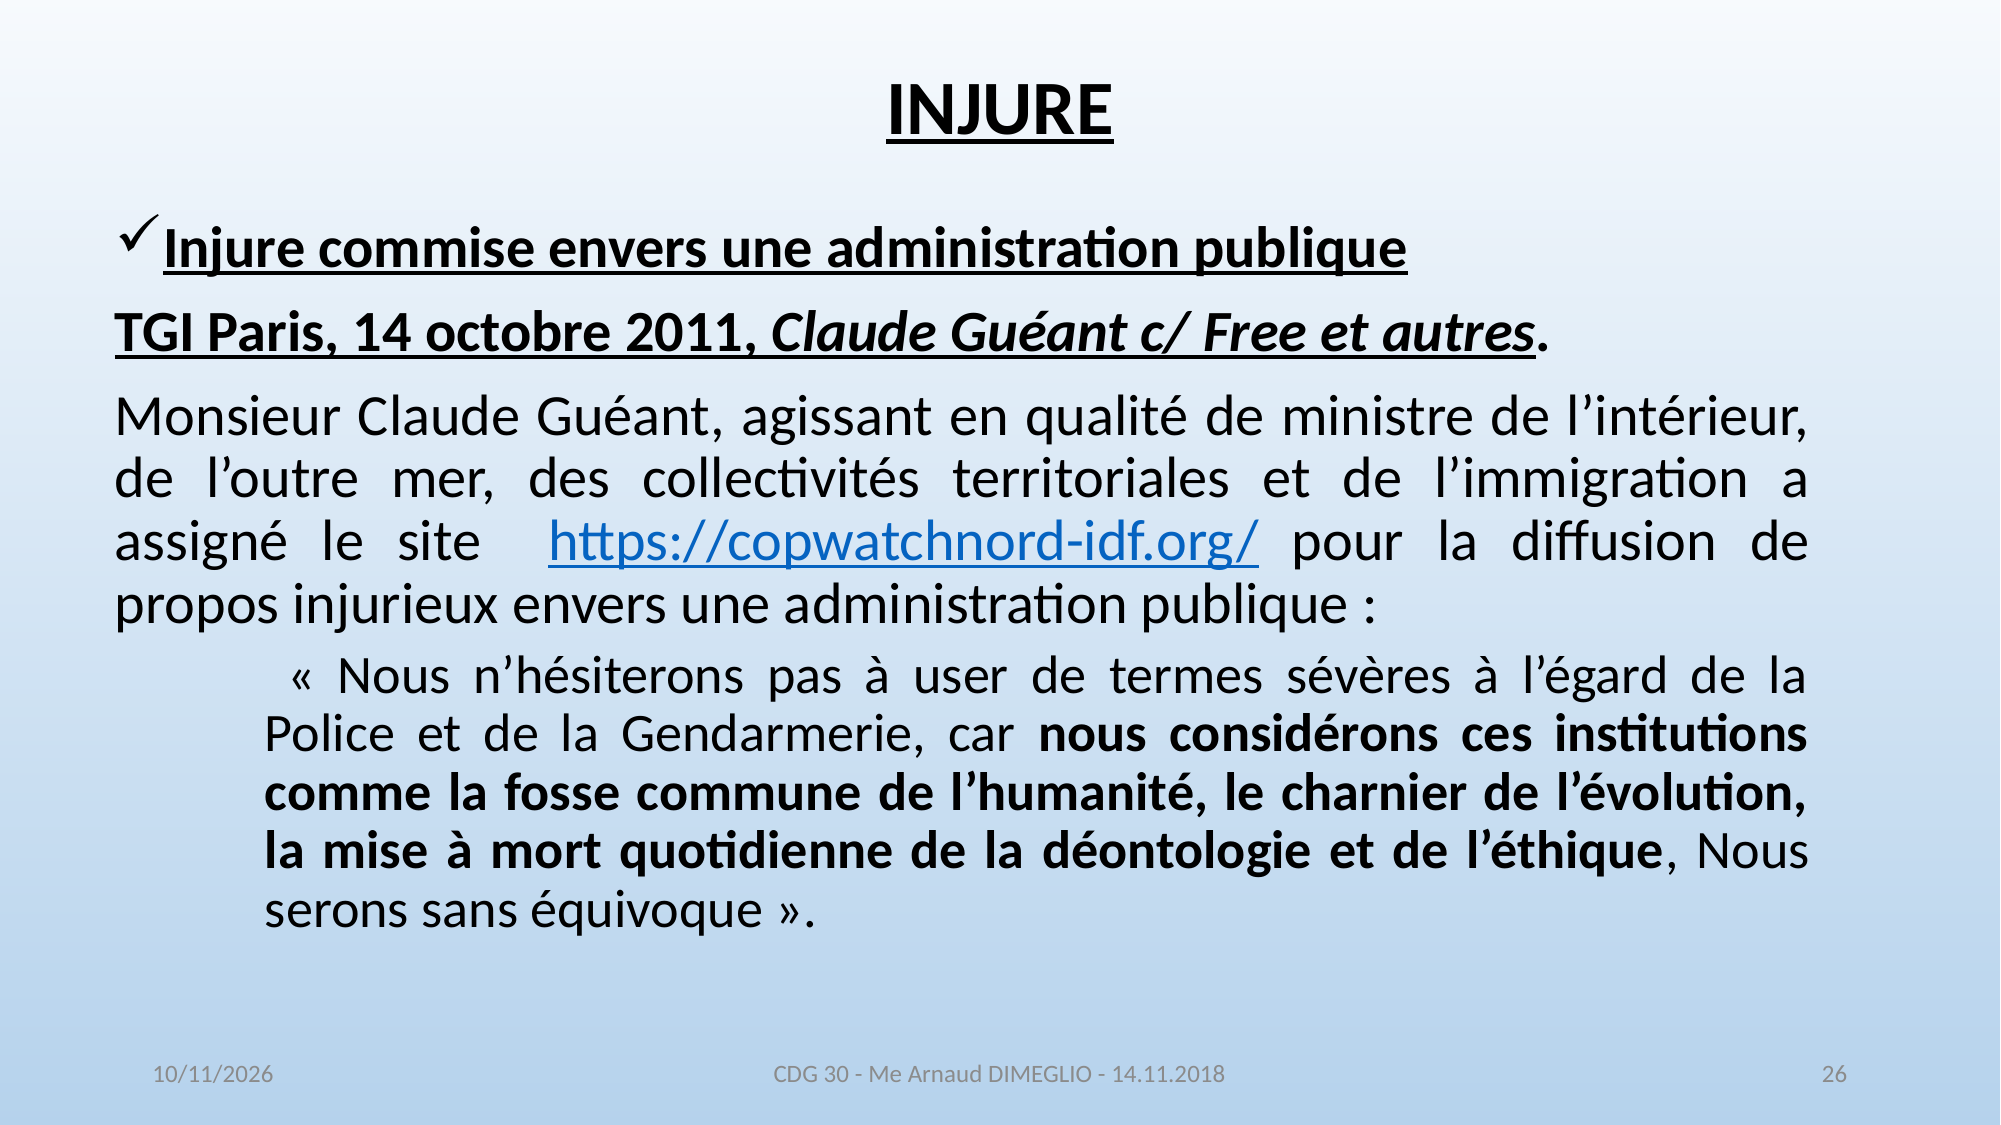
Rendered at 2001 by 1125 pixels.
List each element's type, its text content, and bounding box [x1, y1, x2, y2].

list Injure commise envers une administration publique TGI Paris, 14 octobre 2011, Claude Guéant c/ Free et autres. Monsieur Claude Guéant, agissant en qualité de ministre de l’intérieur, de l’outre mer, des collectivités territoriales et de l’immigration a assigné le site https://copwatchnord-idf.org/ pour la diffusion de propos injurieux envers une administration publique : « Nous n’hésiterons pas à user de termes sévères à l’égard de la Police et de la Gendarmerie, car nous considérons ces institutions comme la fosse commune de l’humanité, le charnier de l’évolution, la mise à mort quotidienne de la déontologie et de l’éthique, Nous serons sans équivoque ». [99, 210, 1825, 1066]
slide_number 26 [1412, 1042, 1863, 1103]
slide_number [137, 1042, 588, 1103]
title INJURE [137, 59, 1863, 252]
footer CDG 30 - Me Arnaud DIMEGLIO - 14.11.2018 [662, 1042, 1338, 1103]
